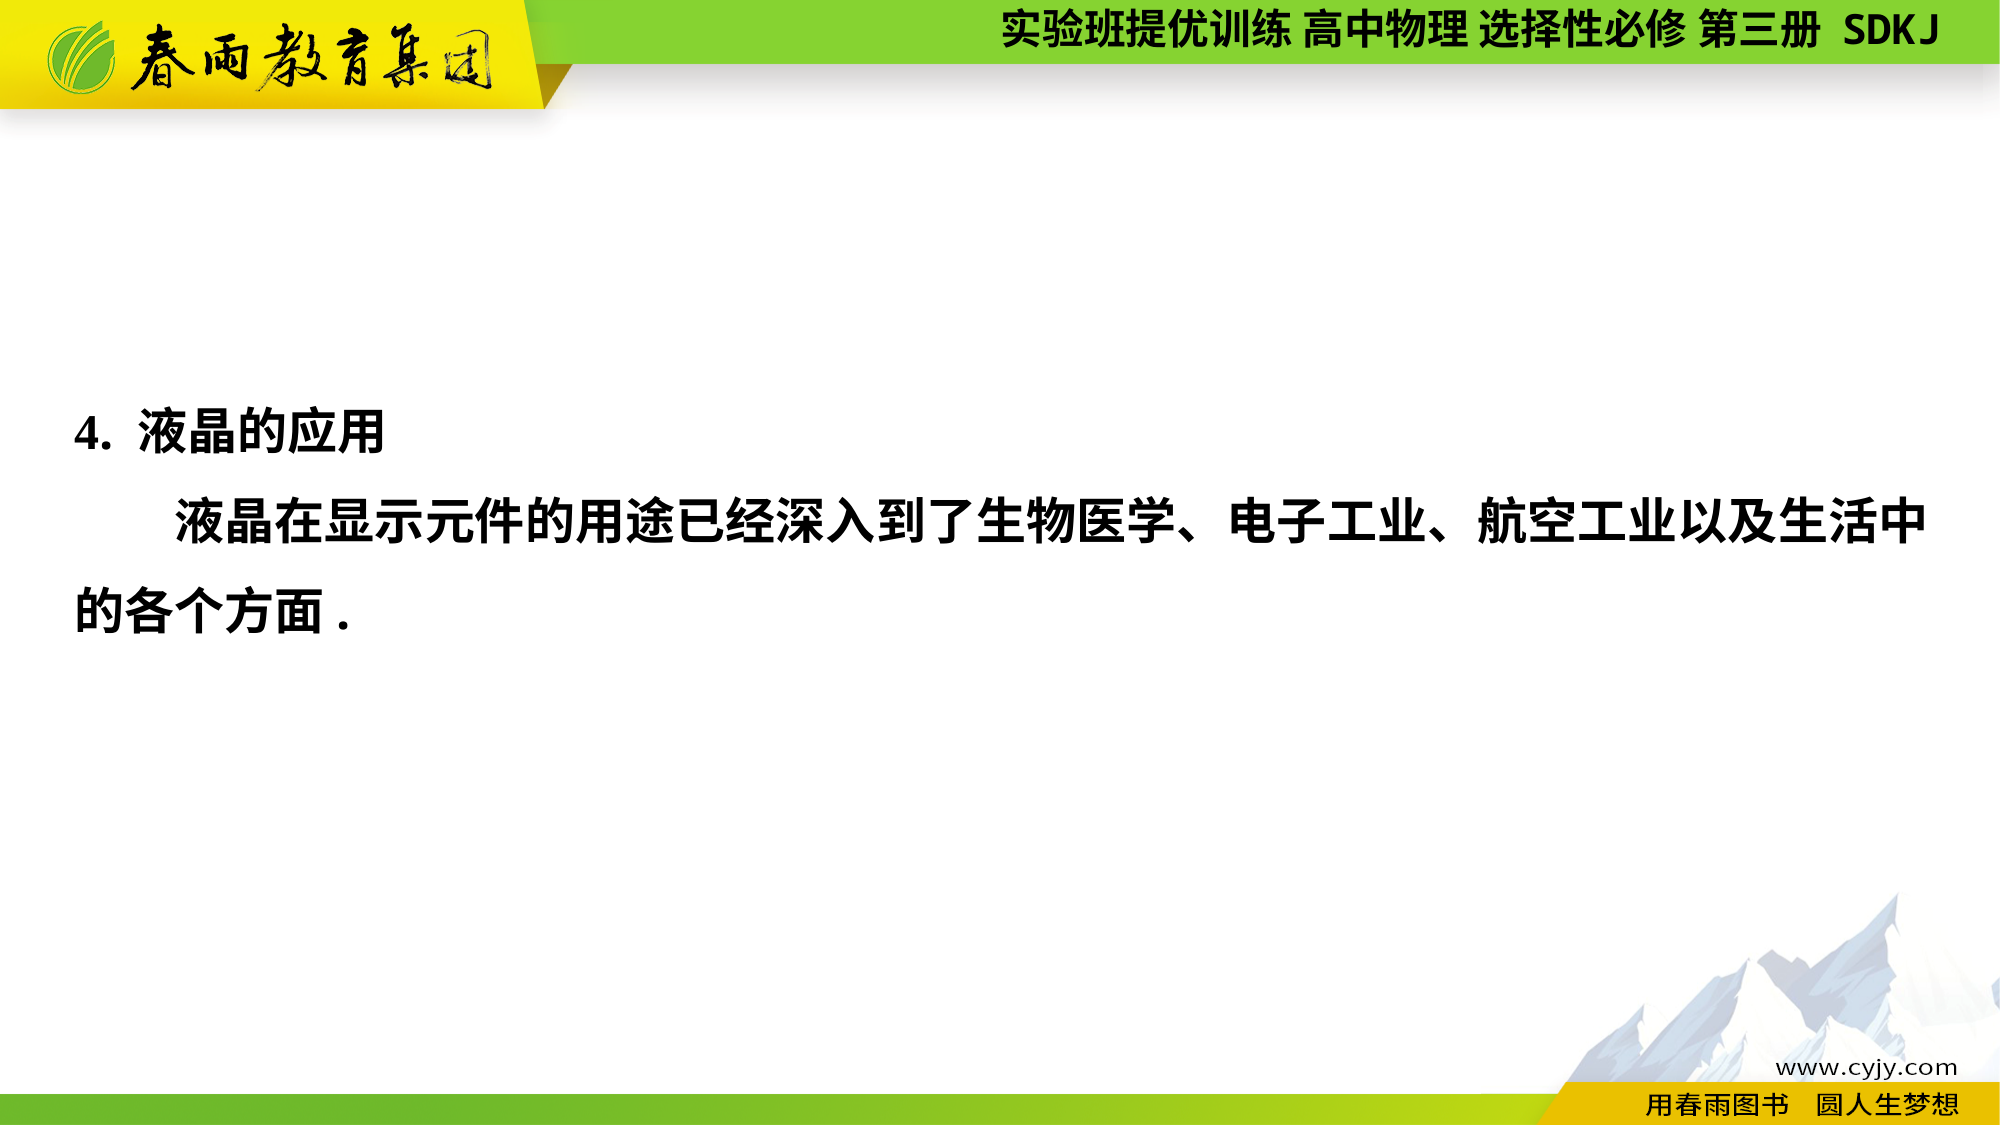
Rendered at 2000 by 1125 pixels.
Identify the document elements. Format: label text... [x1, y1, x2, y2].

list 4. 液晶的应用 液晶在显示元件的用途已经深入到了生物医学、电子工业、航空工业以及生活中的各个方面. [59, 361, 1944, 650]
picture [0, 0, 2000, 1125]
